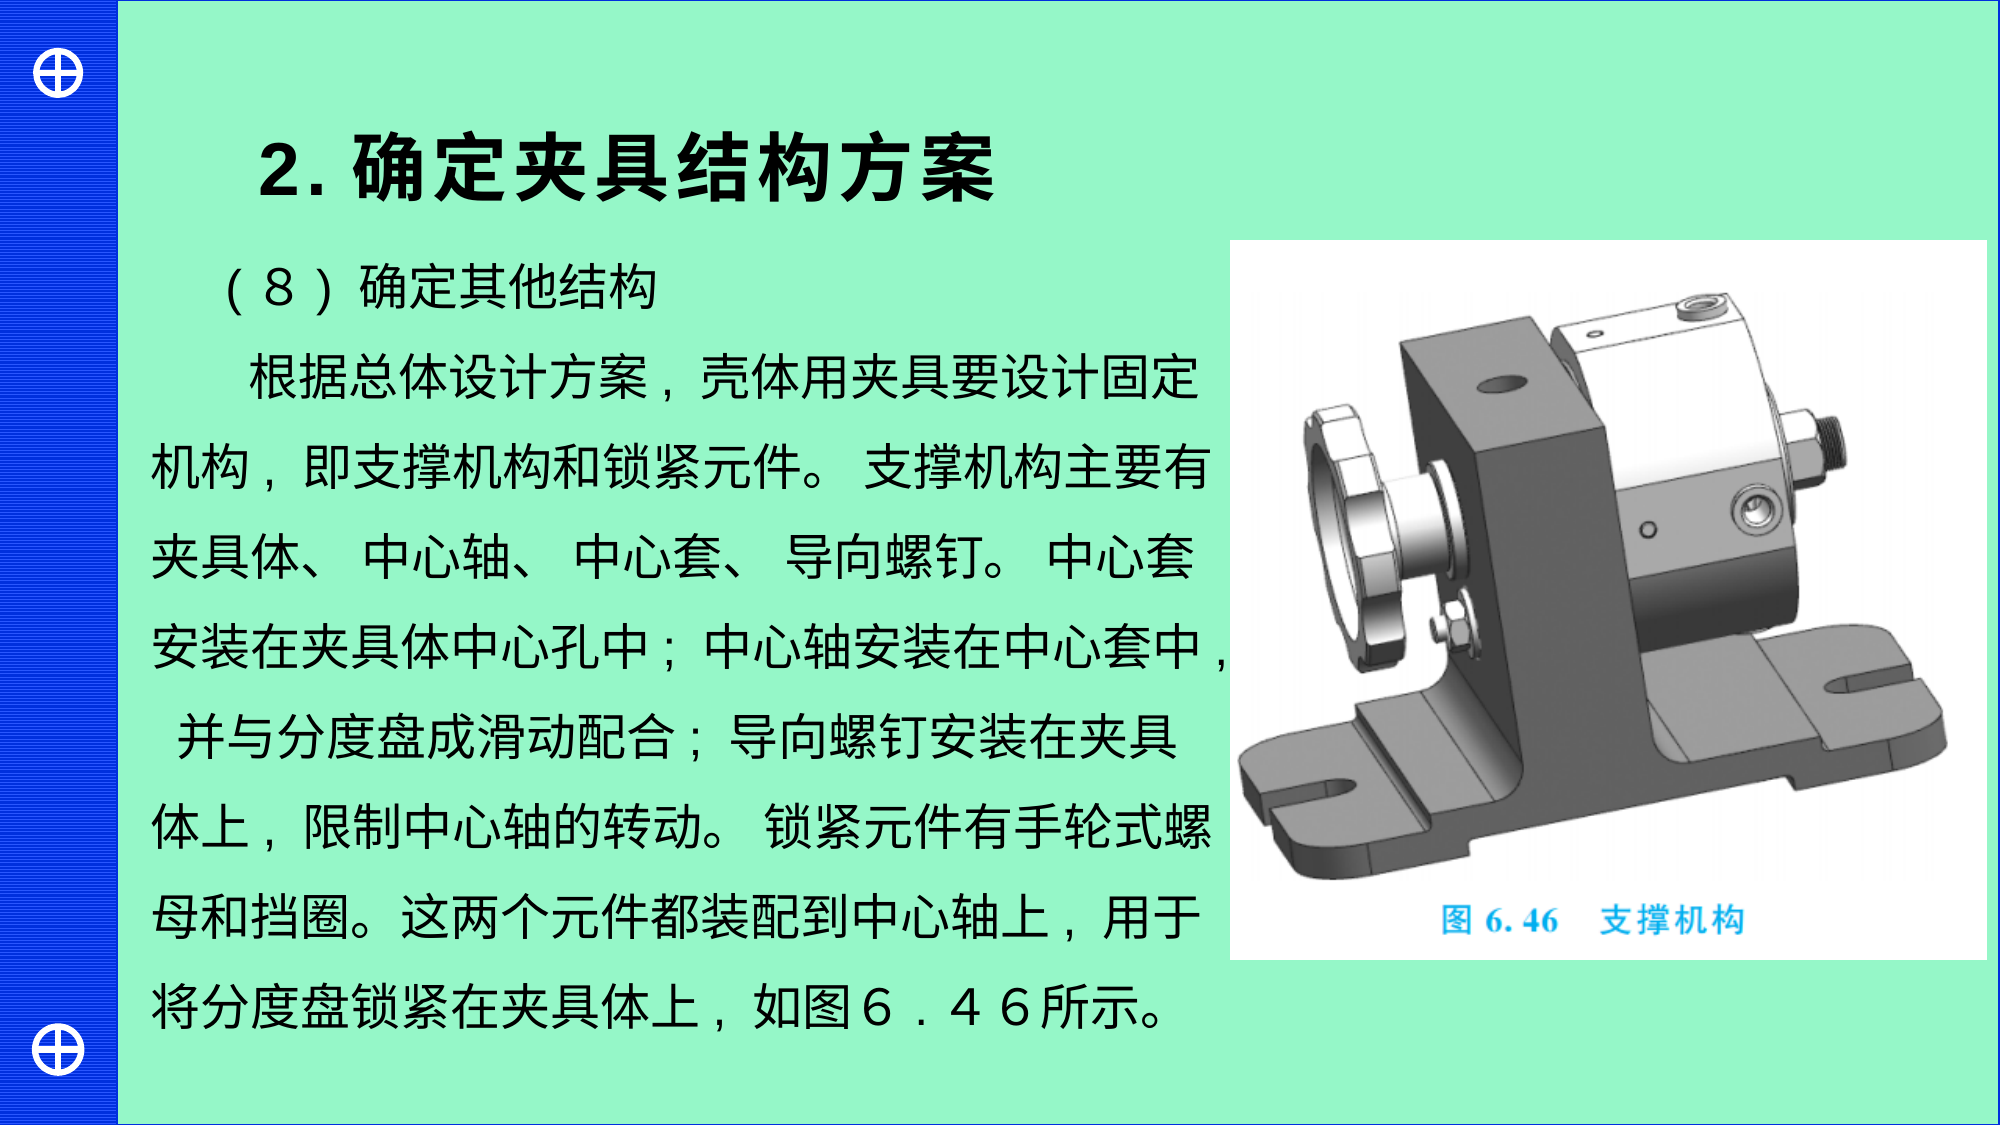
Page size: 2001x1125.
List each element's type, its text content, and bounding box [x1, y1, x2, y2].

picture [1230, 240, 1987, 960]
text_box (８) 确定其他结构 根据总体设计方案, 壳体用夹具要设计固定机构, 即支撑机构和锁紧元件。 支撑机构主要有夹具体、 中心轴、 中心套、 导向螺钉。 中心套安装在夹具体中心孔中; 中心轴安装在中心套中, 并与分度盘成滑动配合; 导向螺钉安装在夹具体上, 限制中心轴的转动。 锁紧元件有手轮式螺母和挡圈。这两个元件都装配到中心轴上, 用于将分度盘锁紧在夹具体上, 如图６.４６所示。 [135, 217, 1231, 1043]
text_box 2.确定夹具结构方案 [135, 96, 1423, 218]
